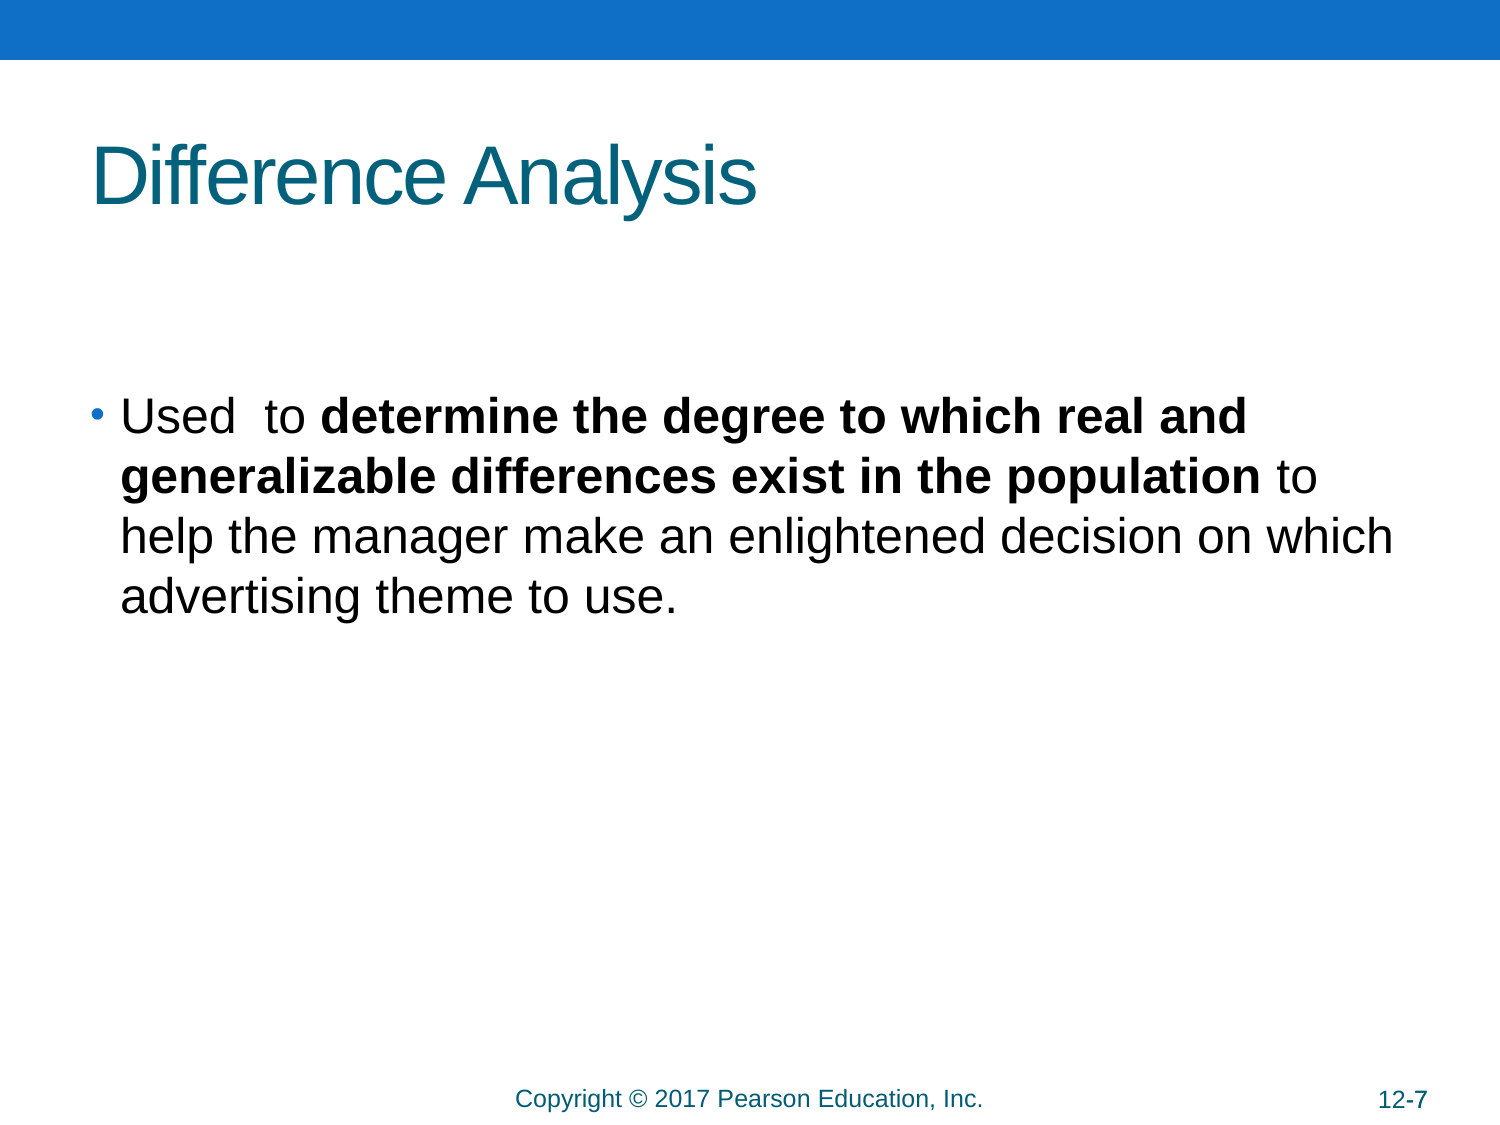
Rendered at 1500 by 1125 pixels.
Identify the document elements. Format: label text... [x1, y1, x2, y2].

title Difference Analysis [75, 90, 1425, 253]
list Used to determine the degree to which real and generalizable differences exist in the population to help the manager make an enlightened decision on which advertising theme to use. [75, 376, 1425, 1125]
